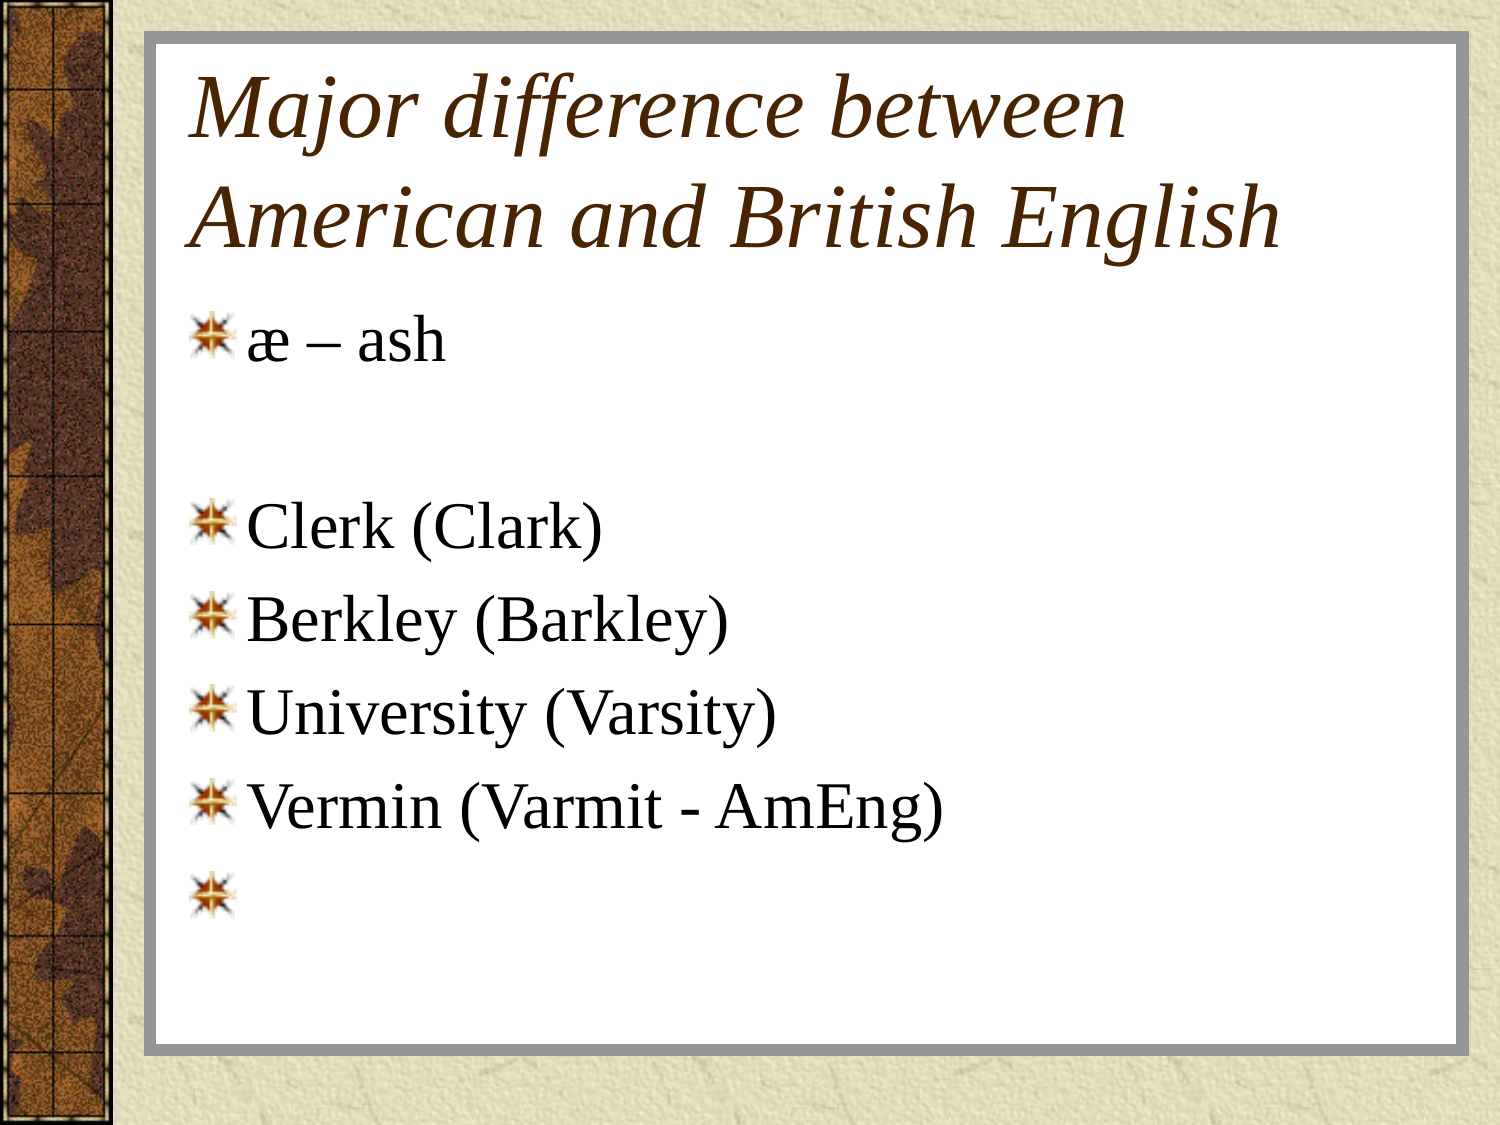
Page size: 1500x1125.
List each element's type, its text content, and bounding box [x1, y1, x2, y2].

picture [0, 0, 1500, 1125]
list æ – ash Clerk (Clark) Berkley (Barkley) University (Varsity) Vermin (Varmit - AmEng) [174, 287, 1450, 963]
title Major difference between American and British English [174, 62, 1450, 250]
